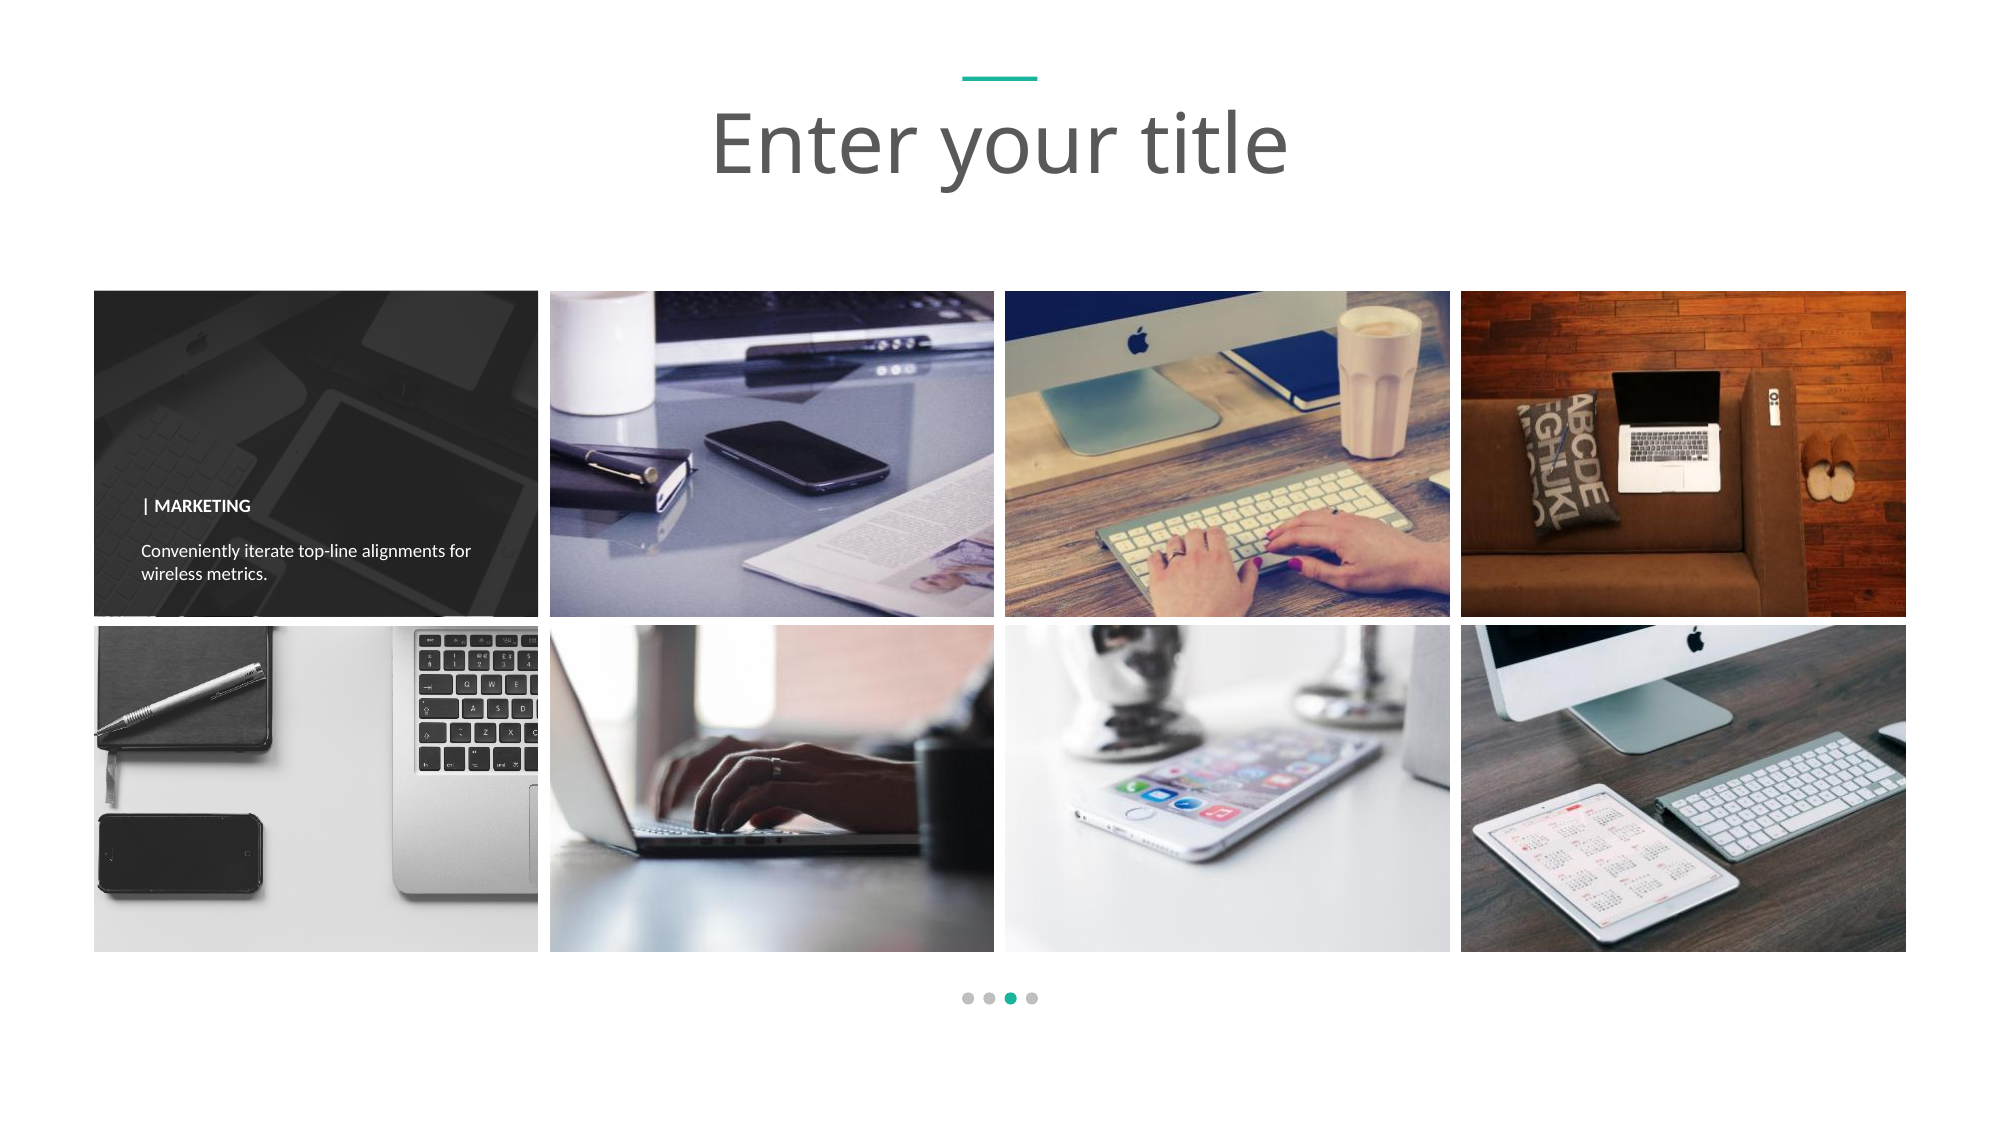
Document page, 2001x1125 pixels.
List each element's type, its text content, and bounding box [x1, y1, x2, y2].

picture [1005, 625, 1450, 952]
picture [1461, 625, 1906, 952]
picture [1005, 291, 1450, 617]
picture [93, 291, 538, 617]
picture [549, 291, 994, 617]
picture [93, 625, 538, 952]
picture [549, 625, 994, 952]
text_box [960, 991, 976, 1006]
text_box [961, 76, 1038, 82]
text_box [982, 991, 997, 1006]
text_box Enter your title [694, 82, 1306, 198]
text_box [1003, 991, 1018, 1006]
text_box [1024, 991, 1040, 1006]
picture [1461, 291, 1906, 617]
